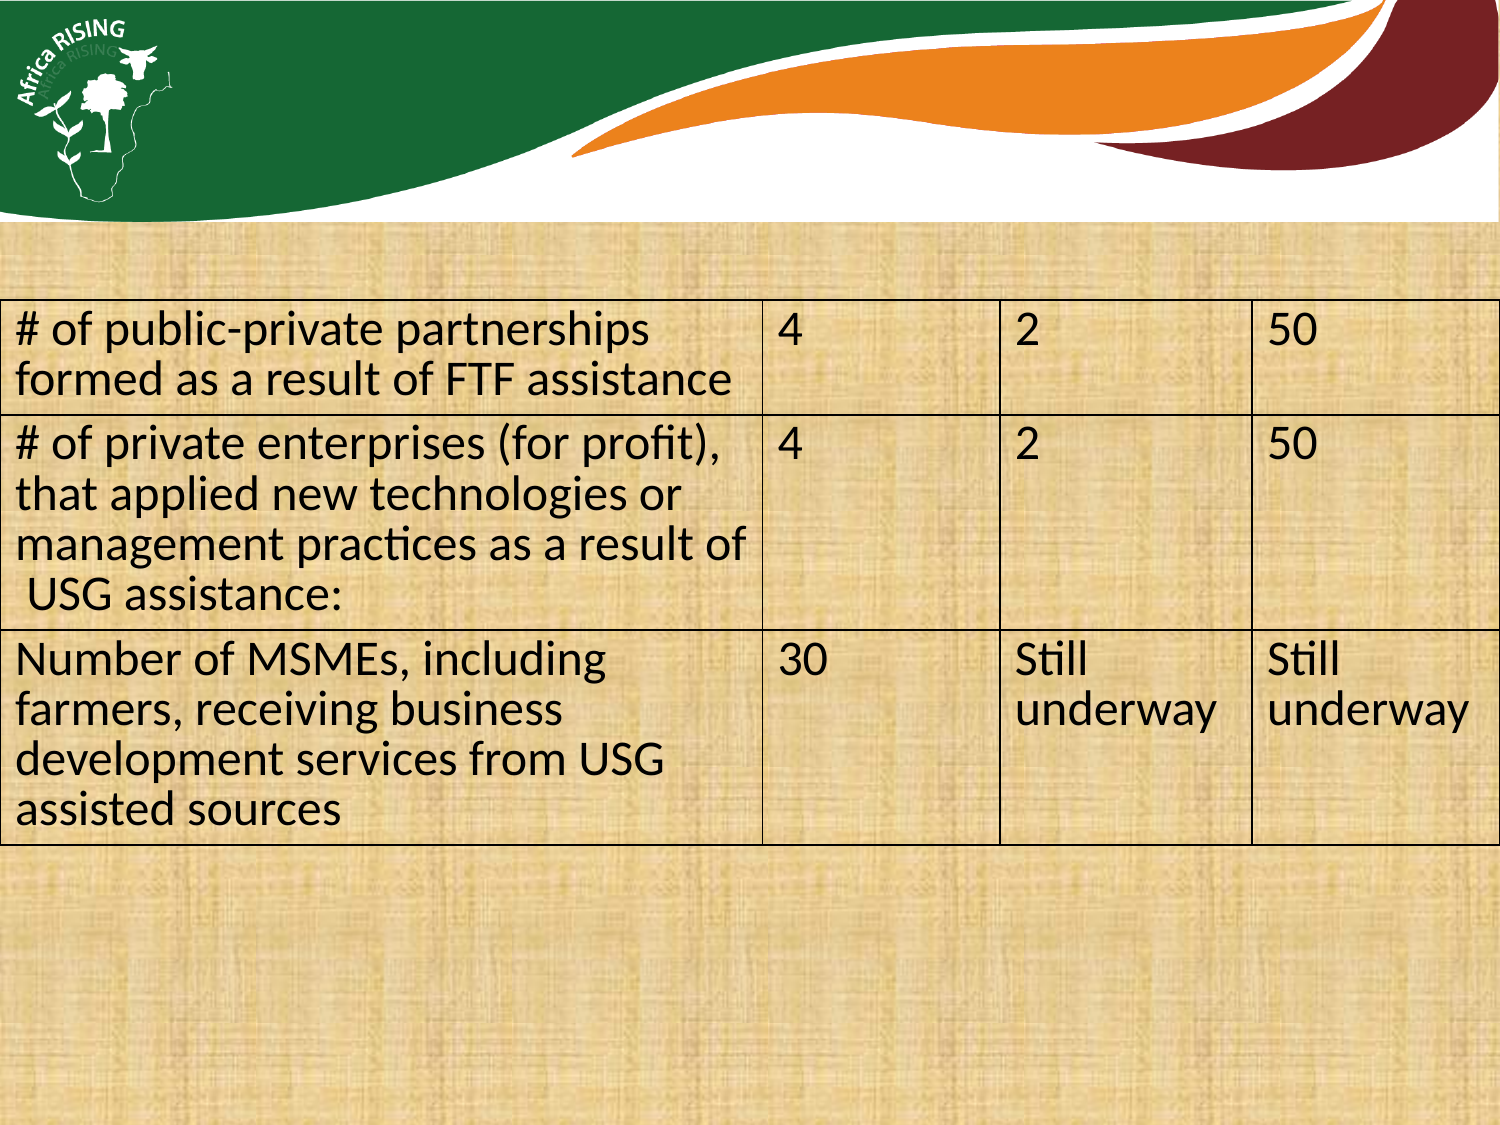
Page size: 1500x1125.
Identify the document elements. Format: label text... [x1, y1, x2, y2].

table_header 2 [1001, 301, 1251, 414]
picture [0, 0, 1500, 299]
table_cell 30 [763, 631, 999, 844]
table_header 50 [1253, 301, 1499, 414]
table_cell # of private enterprises (for profit), that applied new technologies or management practices as a result of USG assistance: [1, 416, 762, 629]
table_cell 50 [1253, 416, 1499, 629]
table_cell 4 [763, 416, 999, 629]
table_cell 2 [1001, 416, 1251, 629]
table_header 4 [763, 301, 999, 414]
table_cell Still underway [1253, 631, 1499, 844]
table_cell Still underway [1001, 631, 1251, 844]
picture [0, 846, 1500, 1125]
table_header # of public-private partnerships formed as a result of FTF assistance [1, 301, 762, 414]
table_cell Number of MSMEs, including farmers, receiving business development services from USG assisted sources [1, 631, 762, 844]
